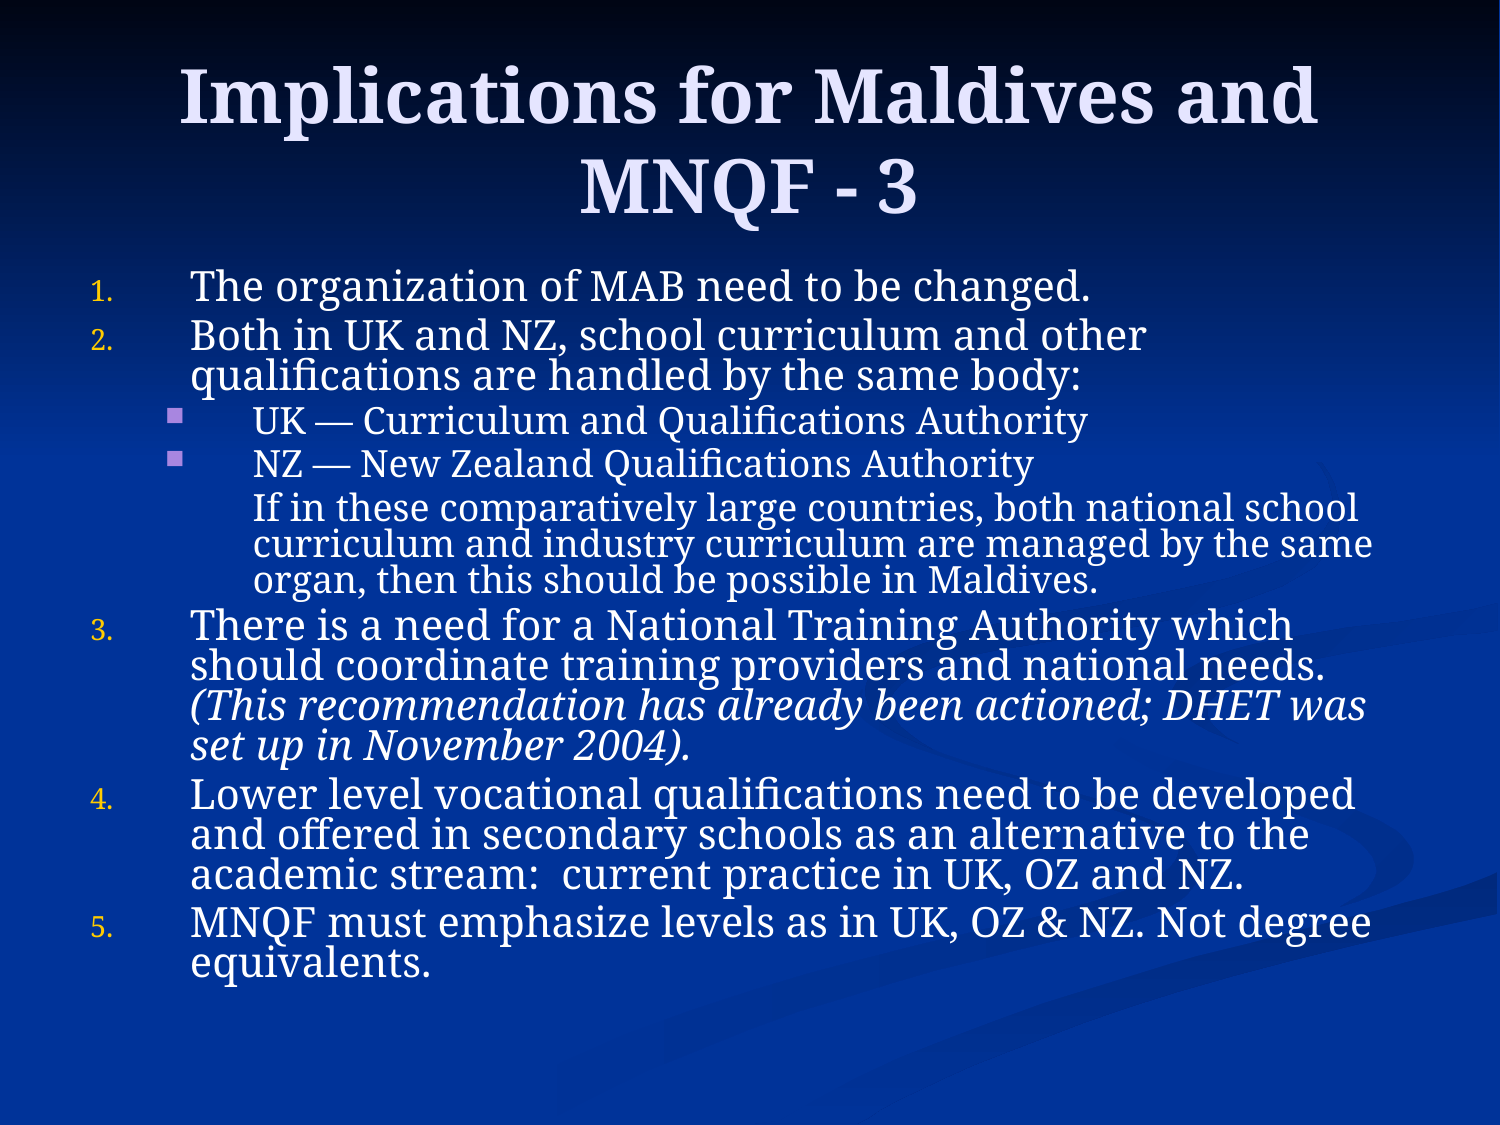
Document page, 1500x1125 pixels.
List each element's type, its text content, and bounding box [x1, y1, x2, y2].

title Implications for Maldives and MNQF - 3 [74, 44, 1426, 233]
list The organization of MAB need to be changed. Both in UK and NZ, school curriculum and other qualifications are handled by the same body: UK — Curriculum and Qualifications Authority NZ — New Zealand Qualifications Authority If in these comparatively large countries, both national school curriculum and industry curriculum are managed by the same organ, then this should be possible in Maldives. There is a need for a National Training Authority which should coordinate training providers and national needs. (This recommendation has already been actioned; DHET was set up in November 2004). Lower level vocational qualifications need to be developed and offered in secondary schools as an alternative to the academic stream: current practice in UK, OZ and NZ. MNQF must emphasize levels as in UK, OZ & NZ. Not degree equivalents. [74, 262, 1426, 1006]
